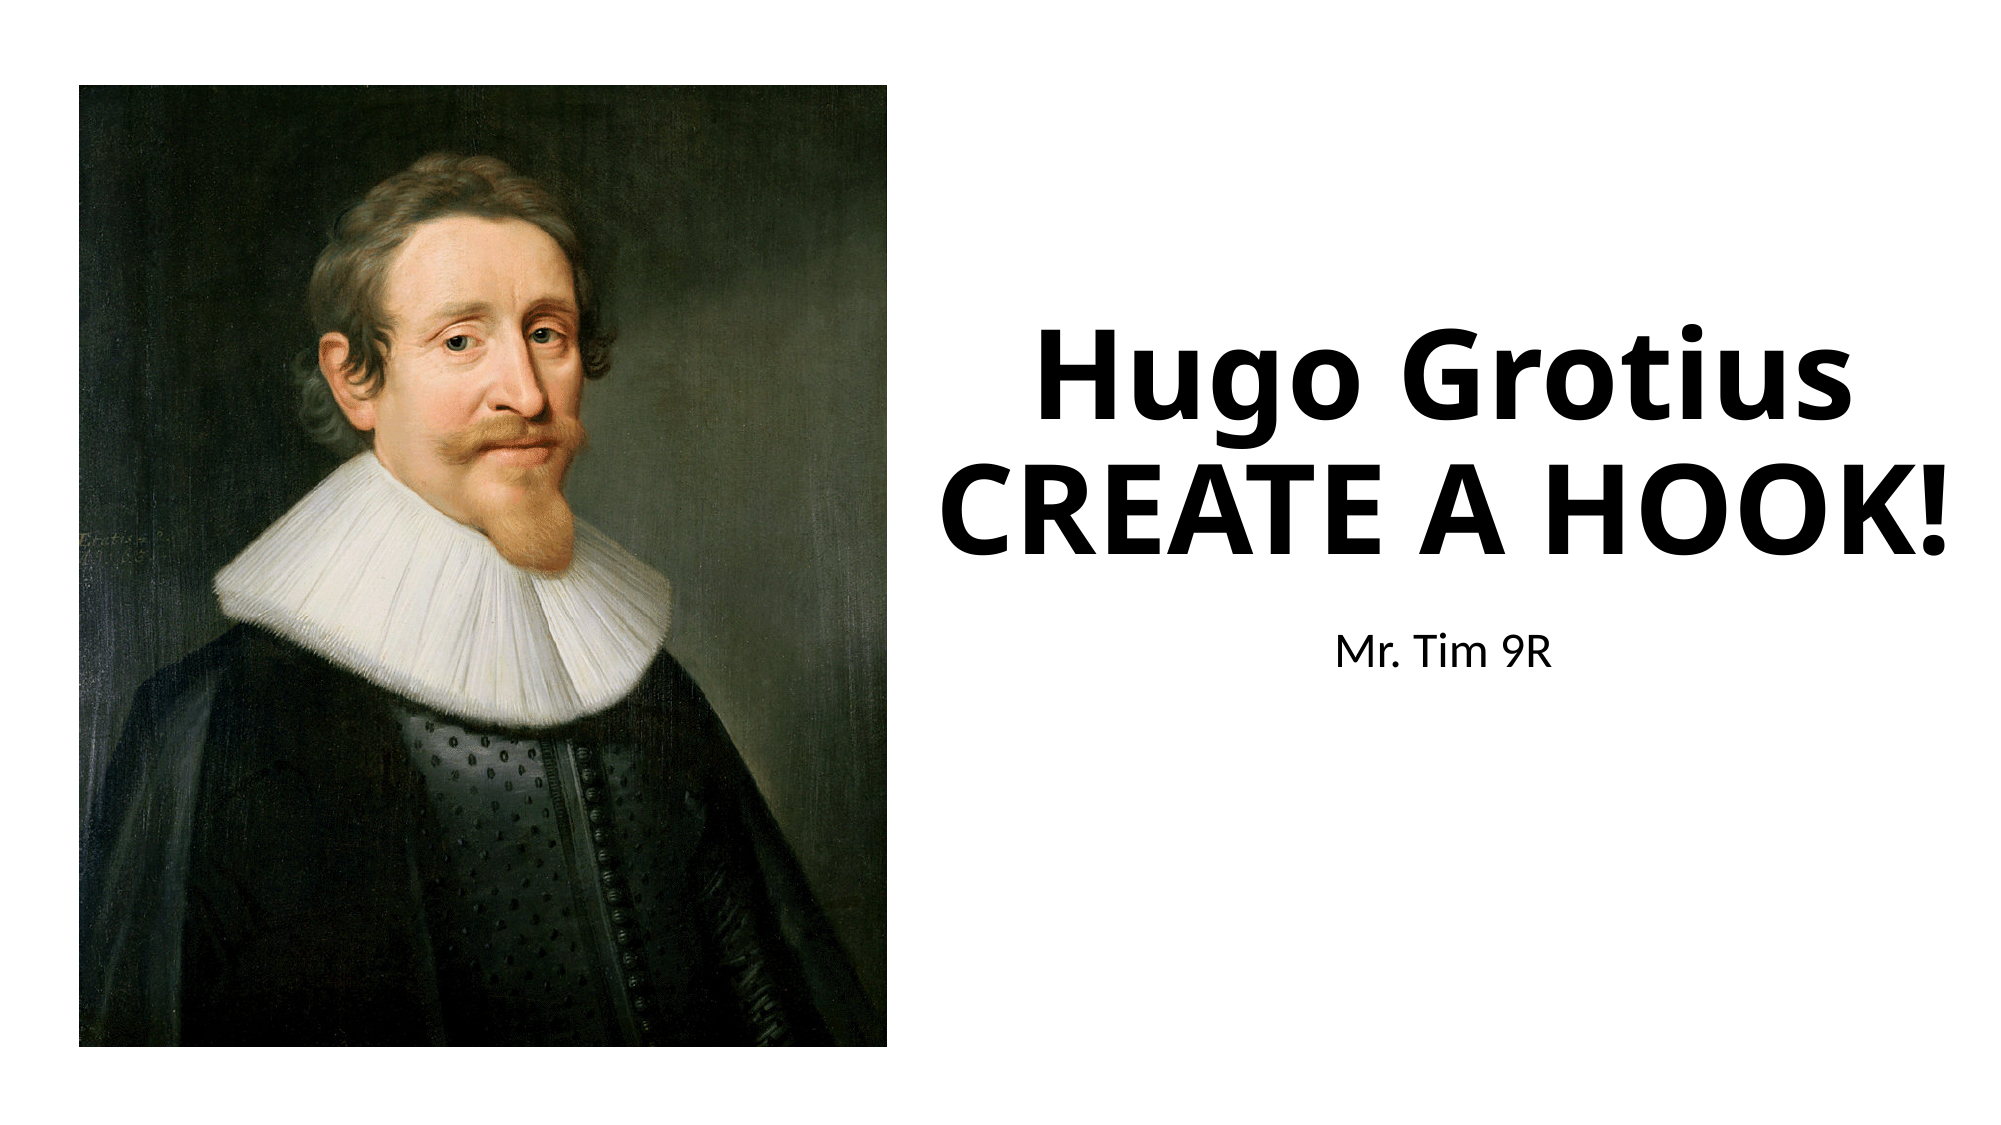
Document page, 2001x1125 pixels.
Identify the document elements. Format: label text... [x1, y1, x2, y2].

picture [79, 85, 887, 1048]
title Hugo Grotius CREATE A HOOK! [887, 197, 2000, 589]
subtitle Mr. Tim 9R [887, 617, 2000, 889]
